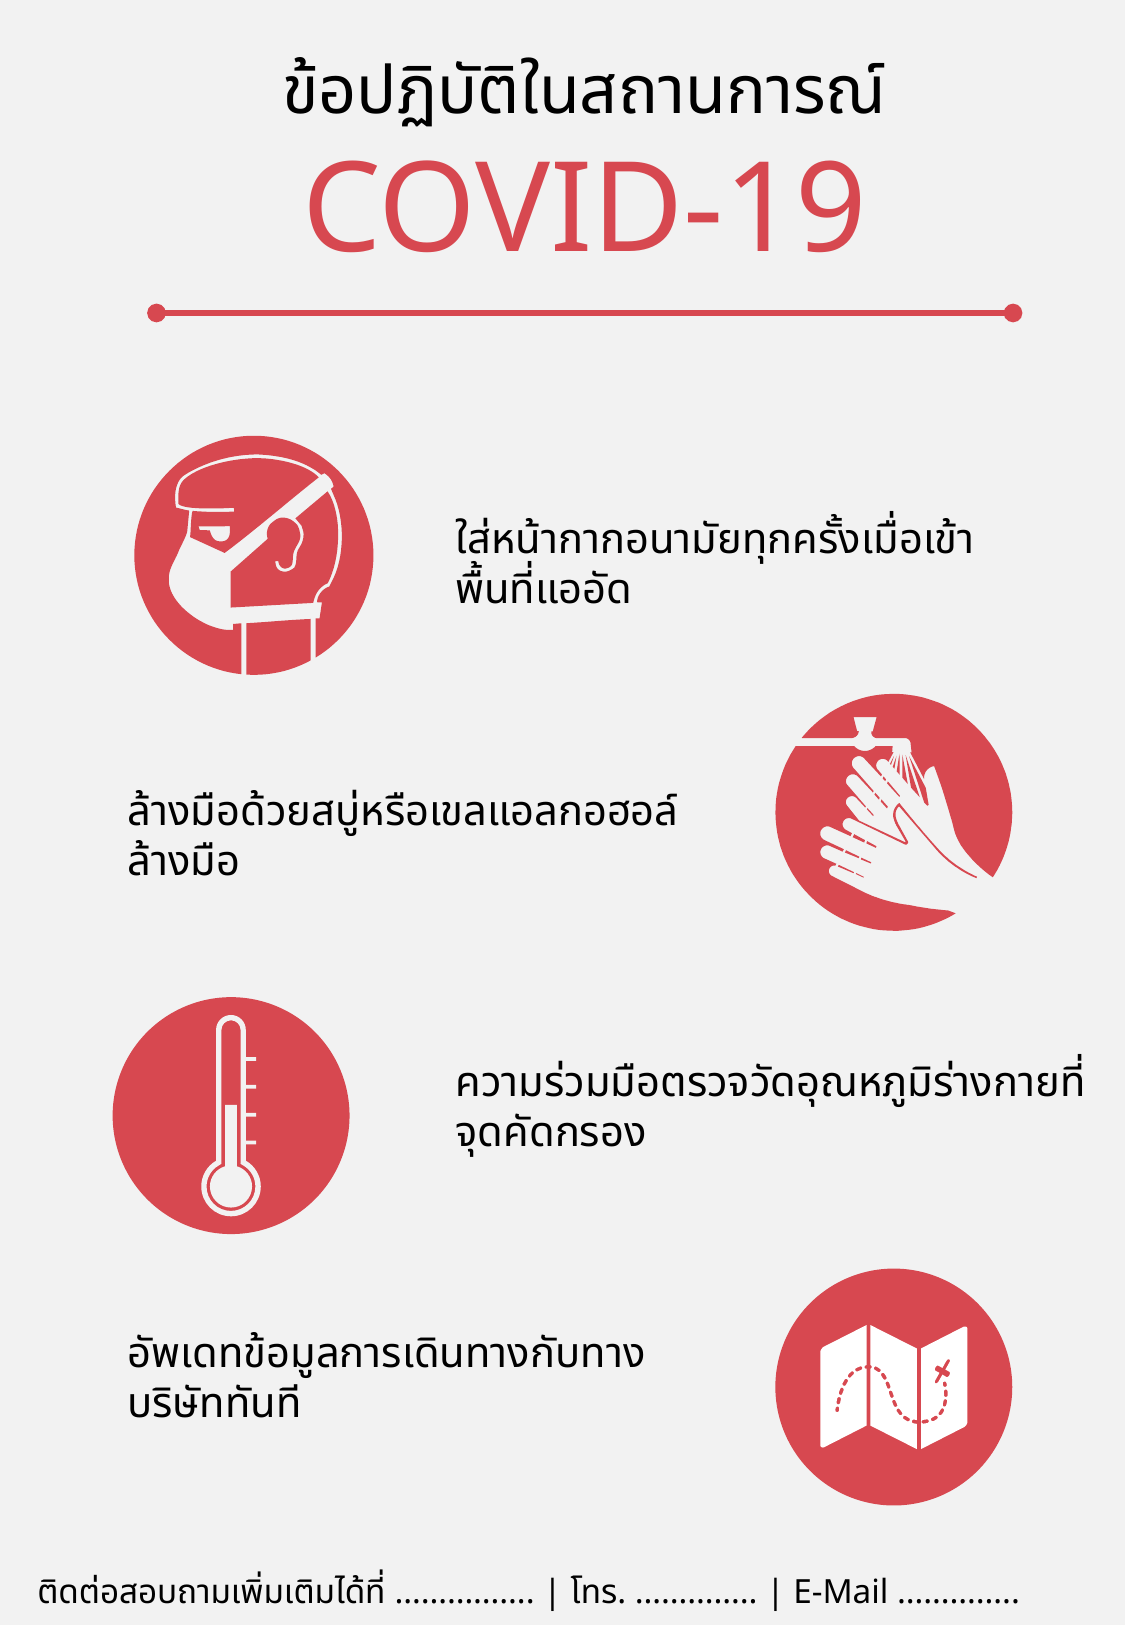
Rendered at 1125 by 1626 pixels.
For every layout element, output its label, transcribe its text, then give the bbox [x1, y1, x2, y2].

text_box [112, 997, 350, 1235]
text_box [801, 693, 1013, 878]
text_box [775, 1268, 1013, 1506]
text_box อัพเดทข้อมูลการเดินทางกับทางบริษัททันที [112, 1318, 714, 1434]
text_box [775, 746, 978, 931]
text_box [134, 435, 374, 675]
text_box ใส่หน้ากากอนามัยทุกครั้งเมื่อเข้าพื้นที่แออัด [440, 504, 1042, 620]
text_box ติดต่อสอบถามเพิ่มเติมได้ที่ ……………. | โทร. ………….. | E-Mail ………….. [22, 1562, 1104, 1618]
text_box ความร่วมมือตรวจวัดอุณหภูมิร่างกายที่จุดคัดกรอง [440, 1047, 1104, 1163]
text_box ล้างมือด้วยสบู่หรือเขลแอลกอฮอล์ล้างมือ [112, 776, 714, 891]
text_box ข้อปฏิบัติในสถานการณ์ COVID-19 [204, 39, 966, 284]
